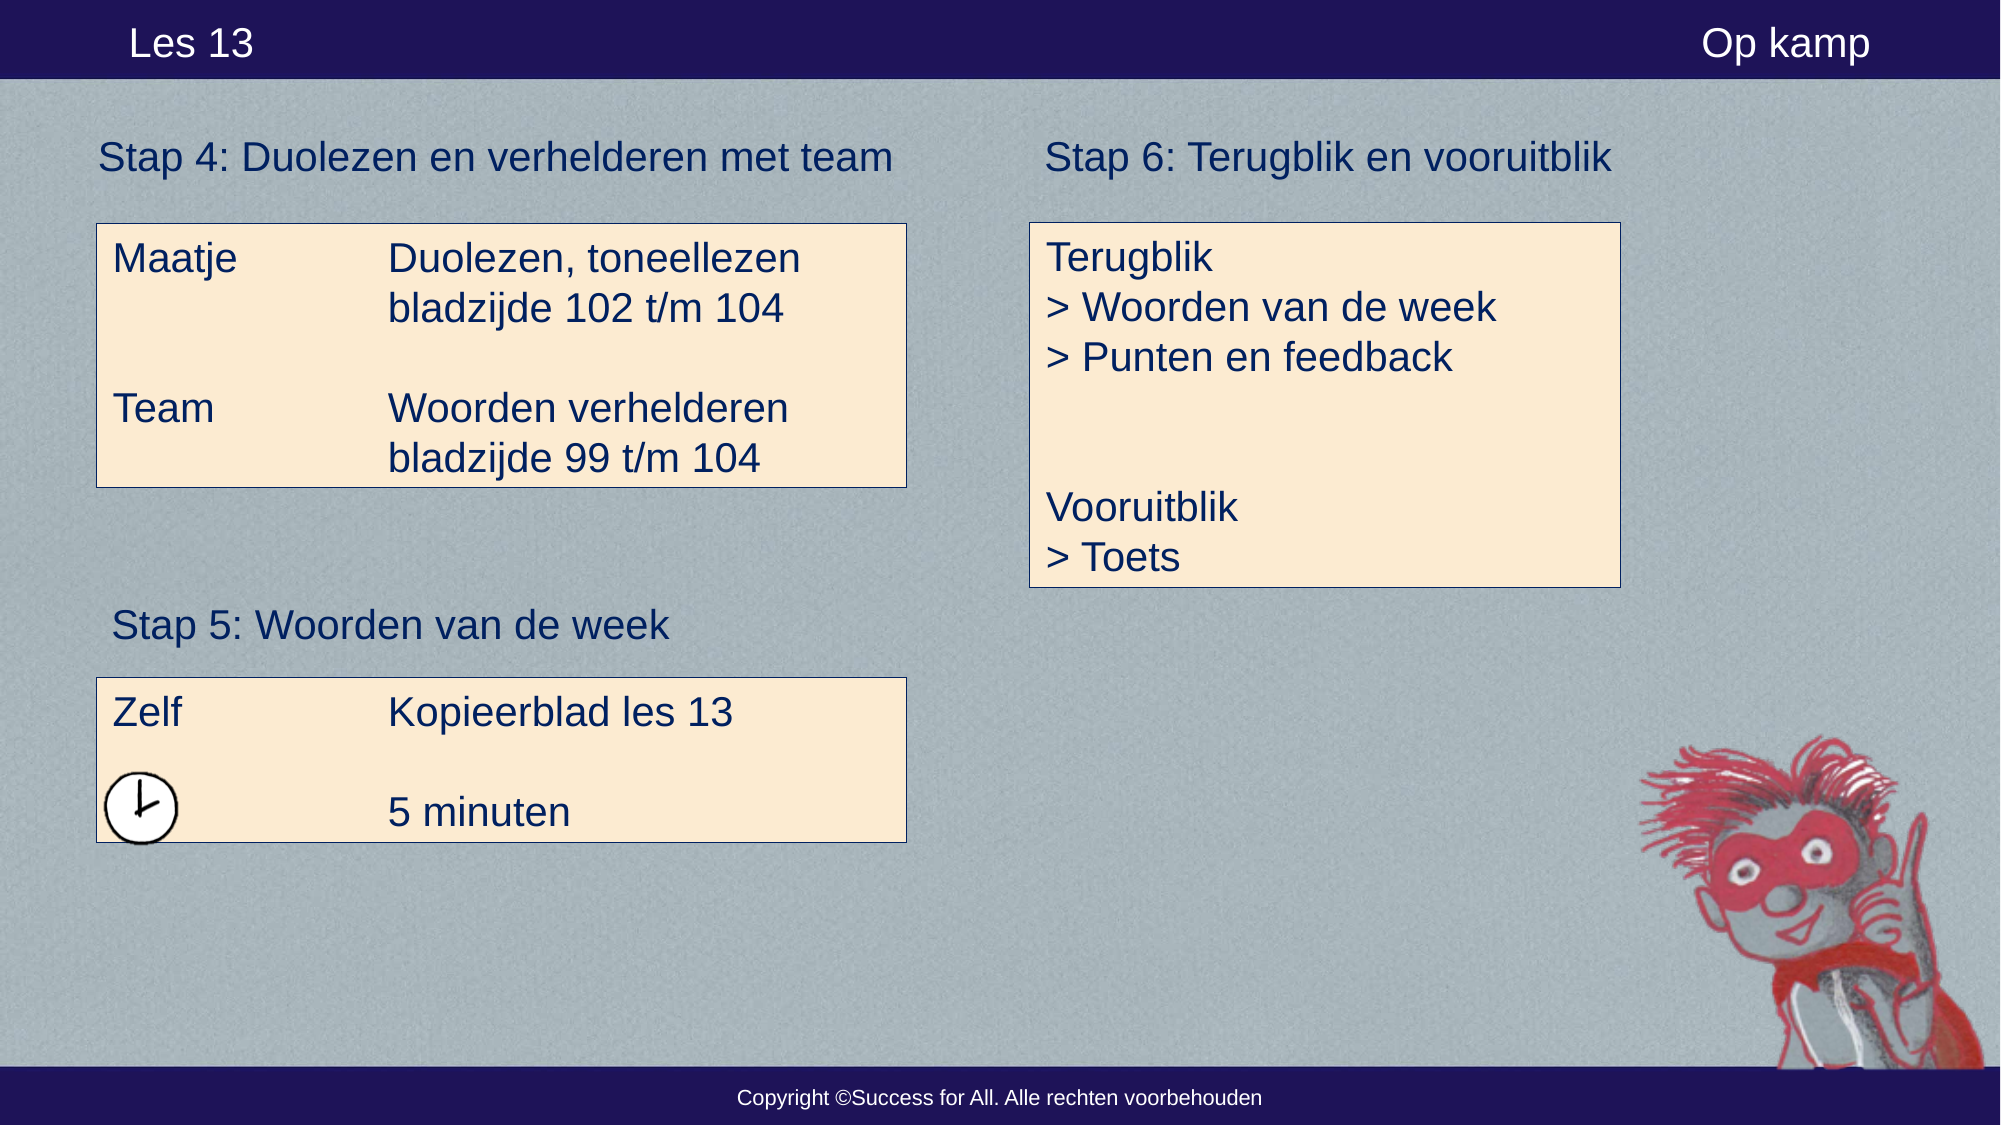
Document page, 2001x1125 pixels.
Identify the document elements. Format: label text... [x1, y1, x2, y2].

text_box Stap 5: Woorden van de week [96, 590, 889, 656]
picture [0, 0, 2001, 1125]
text_box Copyright ©Success for All. Alle rechten voorbehouden [0, 1076, 2000, 1125]
text_box Stap 6: Terugblik en vooruitblik [1029, 122, 1822, 188]
text_box Terugblik > Woorden van de week > Punten en feedback Vooruitblik > Toets [1029, 222, 1621, 588]
text_box Zelf Kopieerblad les 13 5 minuten [96, 677, 907, 843]
text_box Maatje Duolezen, toneellezen bladzijde 102 t/m 104 Team Woorden verhelderen bladzijde 99 t/m 104 [96, 223, 907, 488]
text_box Les 13 [114, 8, 354, 73]
text_box Op kamp [999, 8, 1886, 73]
text_box Stap 4: Duolezen en verhelderen met team [83, 122, 926, 188]
